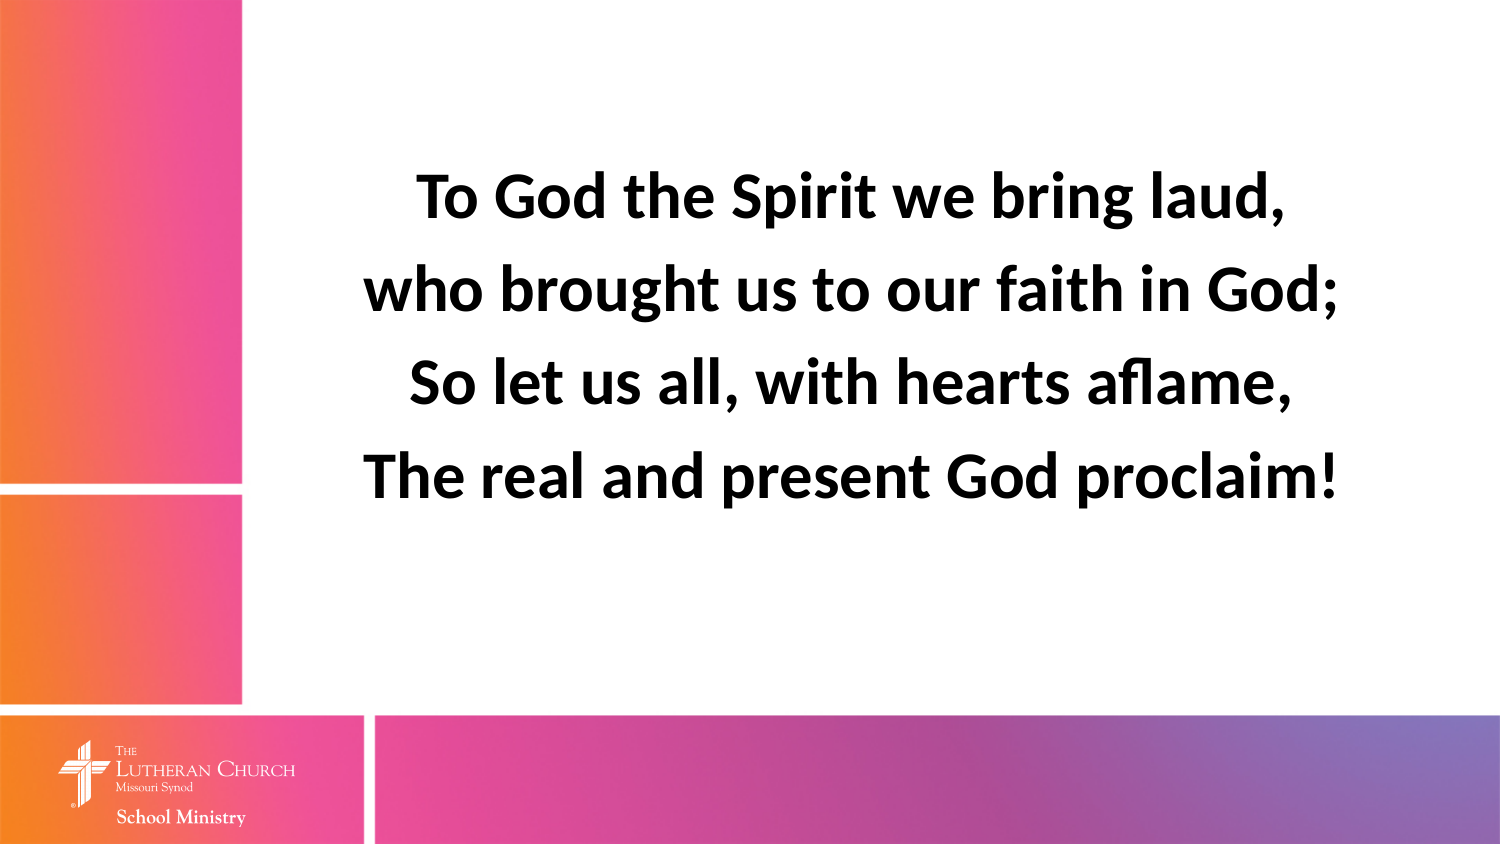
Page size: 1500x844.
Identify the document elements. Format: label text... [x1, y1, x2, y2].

picture [0, 0, 1500, 844]
list To God the Spirit we bring laud, who brought us to our faith in God; So let us all, with hearts aflame, The real and present God proclaim! [315, 143, 1389, 548]
